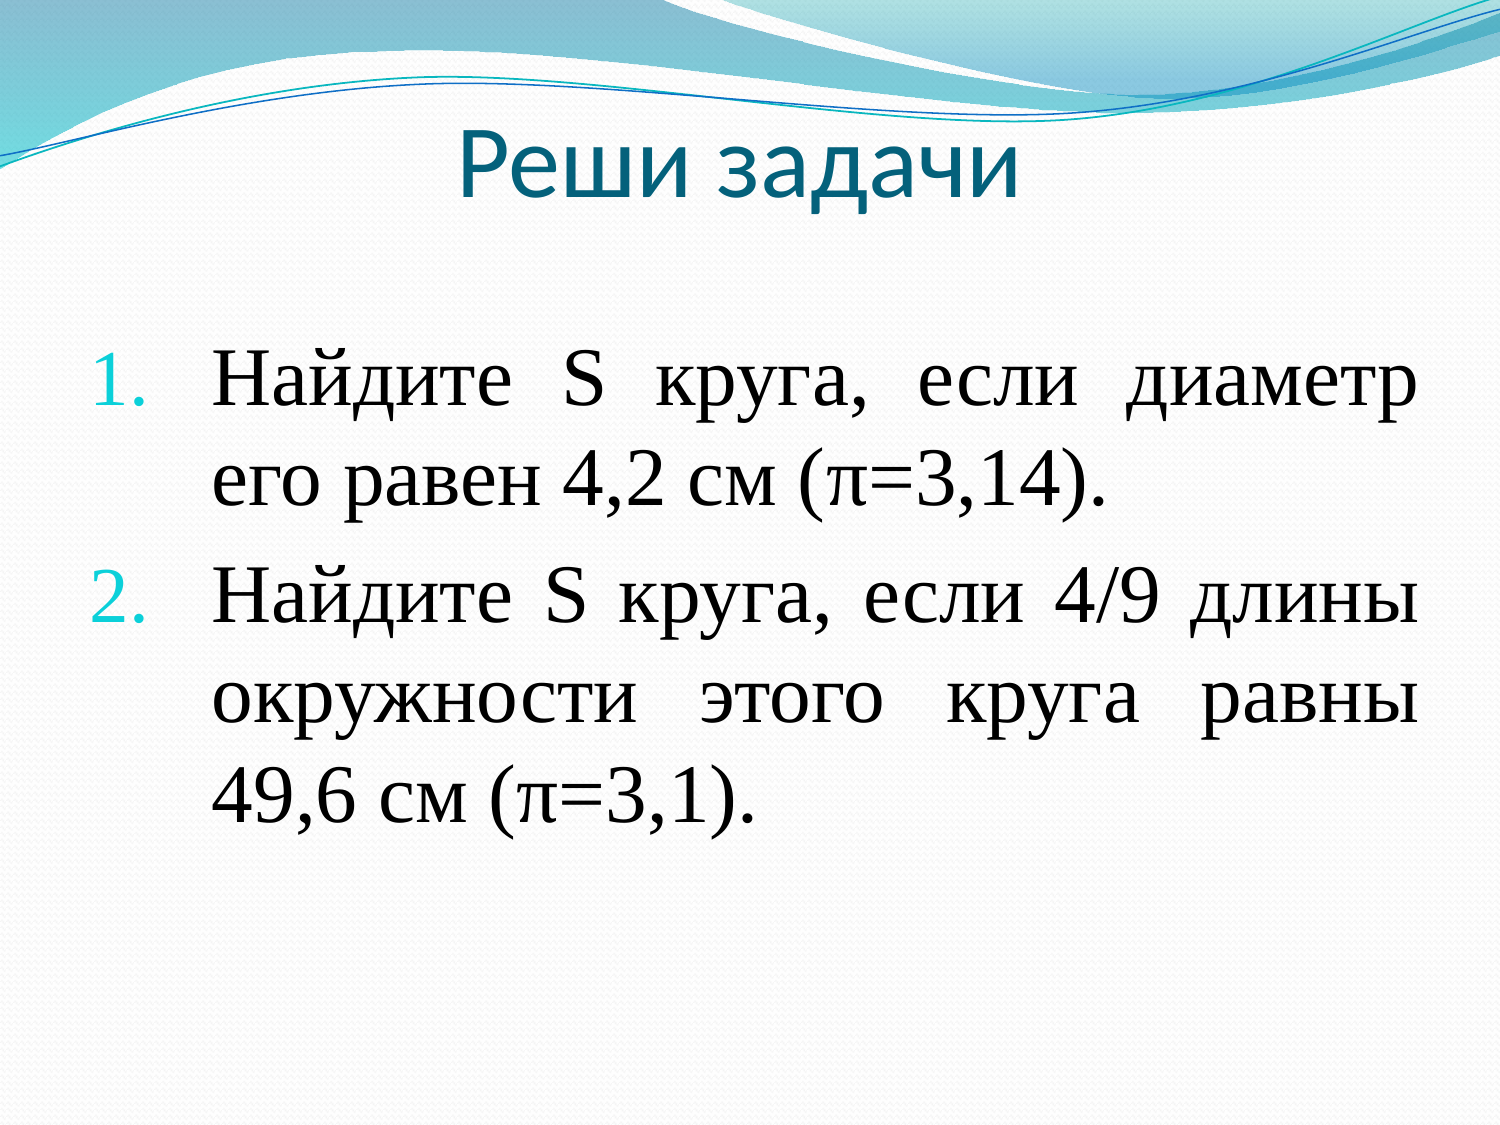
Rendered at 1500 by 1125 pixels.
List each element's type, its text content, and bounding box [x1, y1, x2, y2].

title Реши задачи [64, 30, 1415, 219]
list Найдите S круга, если диаметр его равен 4,2 см (π=3,14). Найдите S круга, если 4/9 длины окружности этого круга равны 49,6 см (π=3,1). [75, 314, 1436, 1043]
